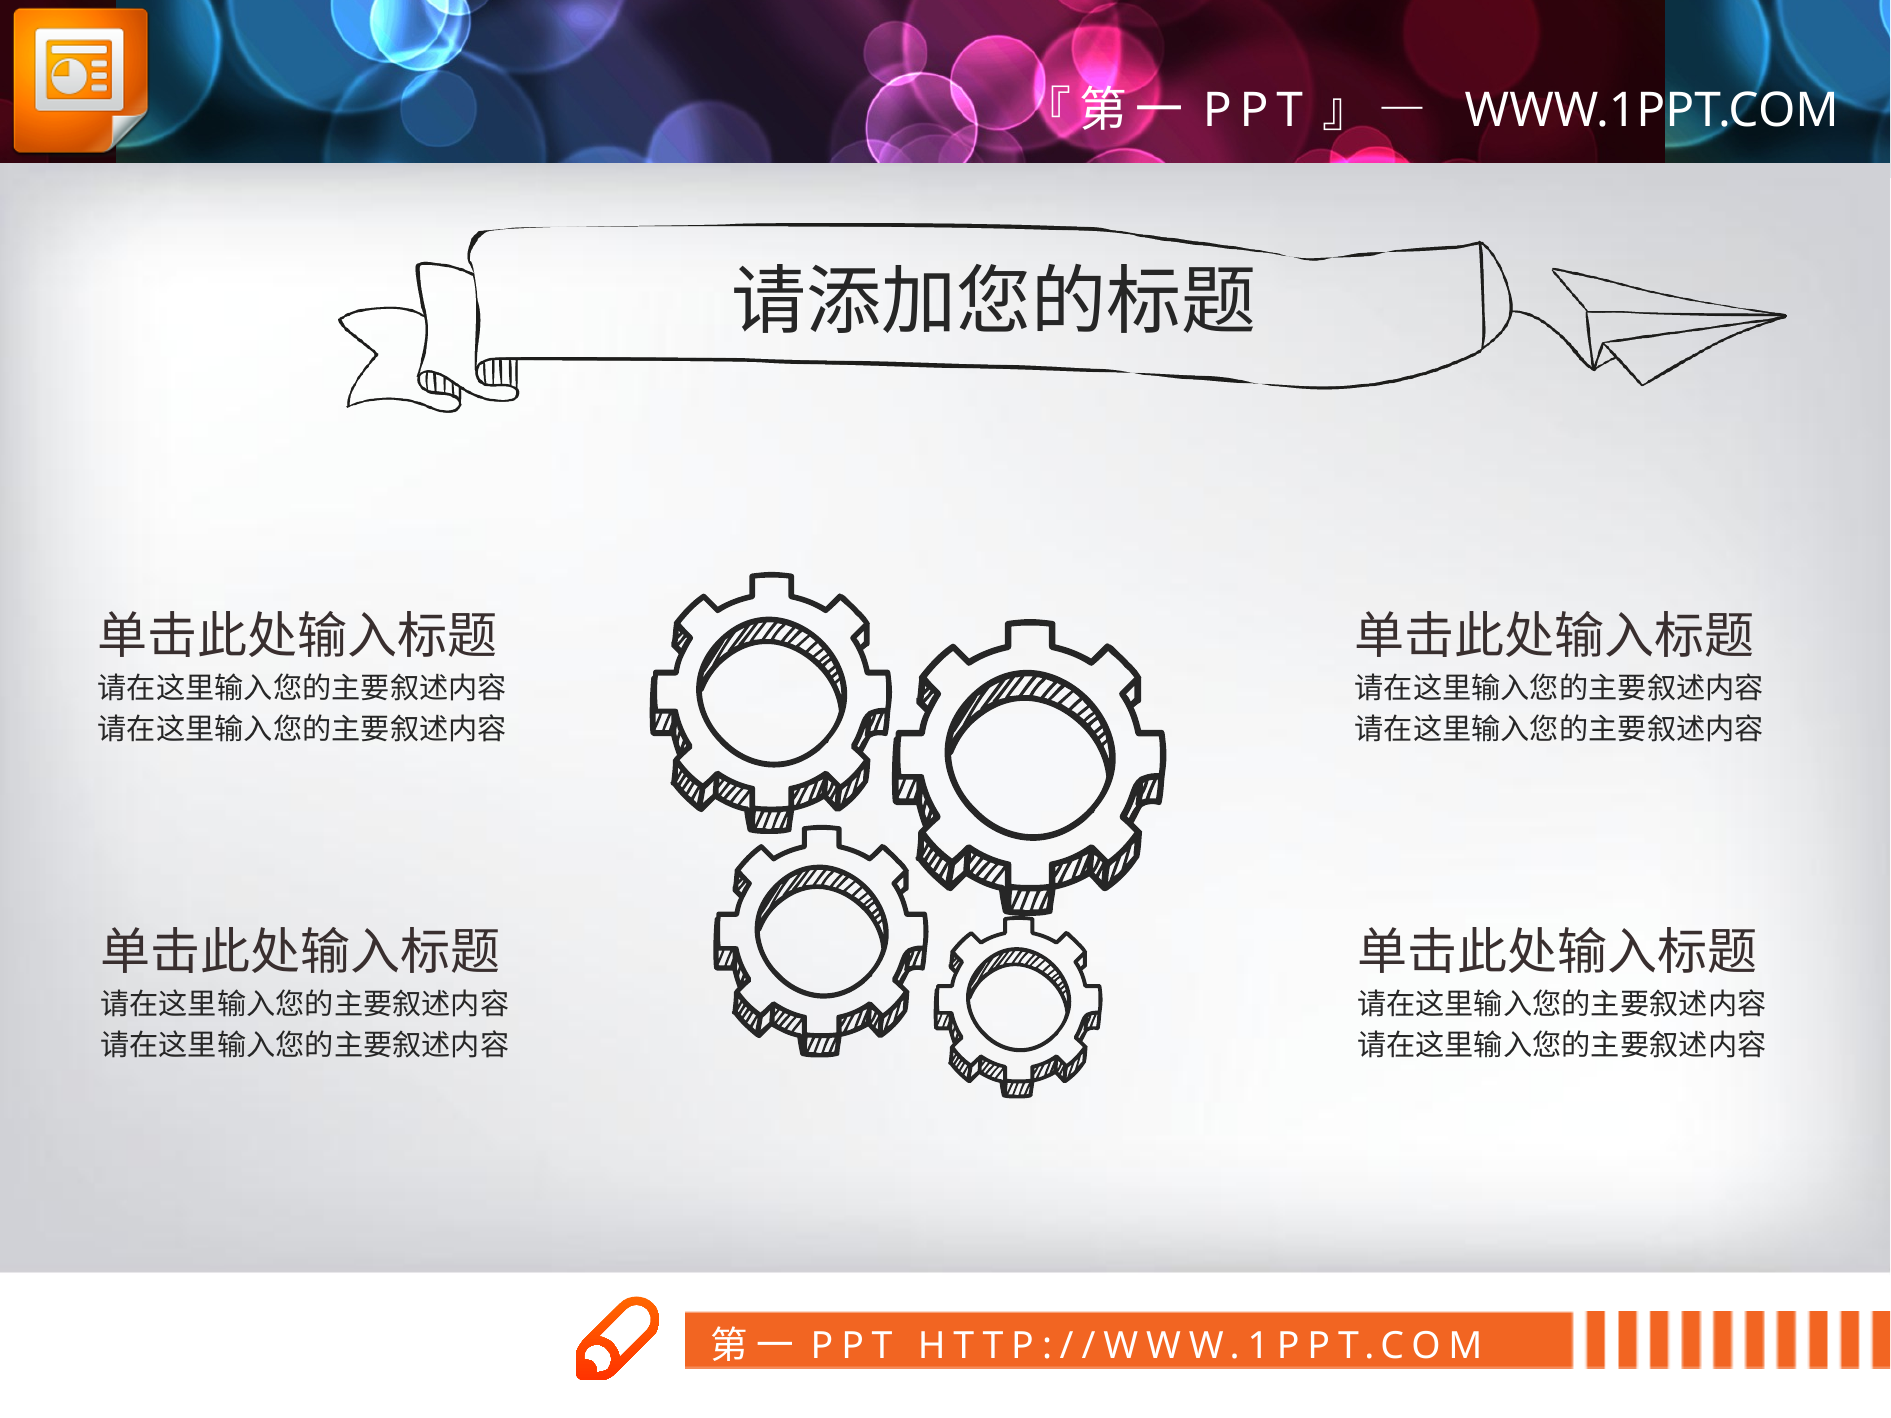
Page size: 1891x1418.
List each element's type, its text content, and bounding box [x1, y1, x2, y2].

text_box 单击此处输入标题 请在这里输入您的主要叙述内容 请在这里输入您的主要叙述内容 [82, 595, 523, 753]
picture [685, 1311, 1891, 1369]
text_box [933, 915, 1103, 1099]
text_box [649, 571, 893, 835]
text_box 单击此处输入标题 请在这里输入您的主要叙述内容 请在这里输入您的主要叙述内容 [1339, 595, 1780, 753]
picture [0, 0, 1891, 1275]
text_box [891, 618, 1167, 917]
text_box 单击此处输入标题 请在这里输入您的主要叙述内容 请在这里输入您的主要叙述内容 [1342, 911, 1783, 1069]
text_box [713, 842, 928, 1058]
text_box 单击此处输入标题 请在这里输入您的主要叙述内容 请在这里输入您的主要叙述内容 [85, 911, 526, 1069]
